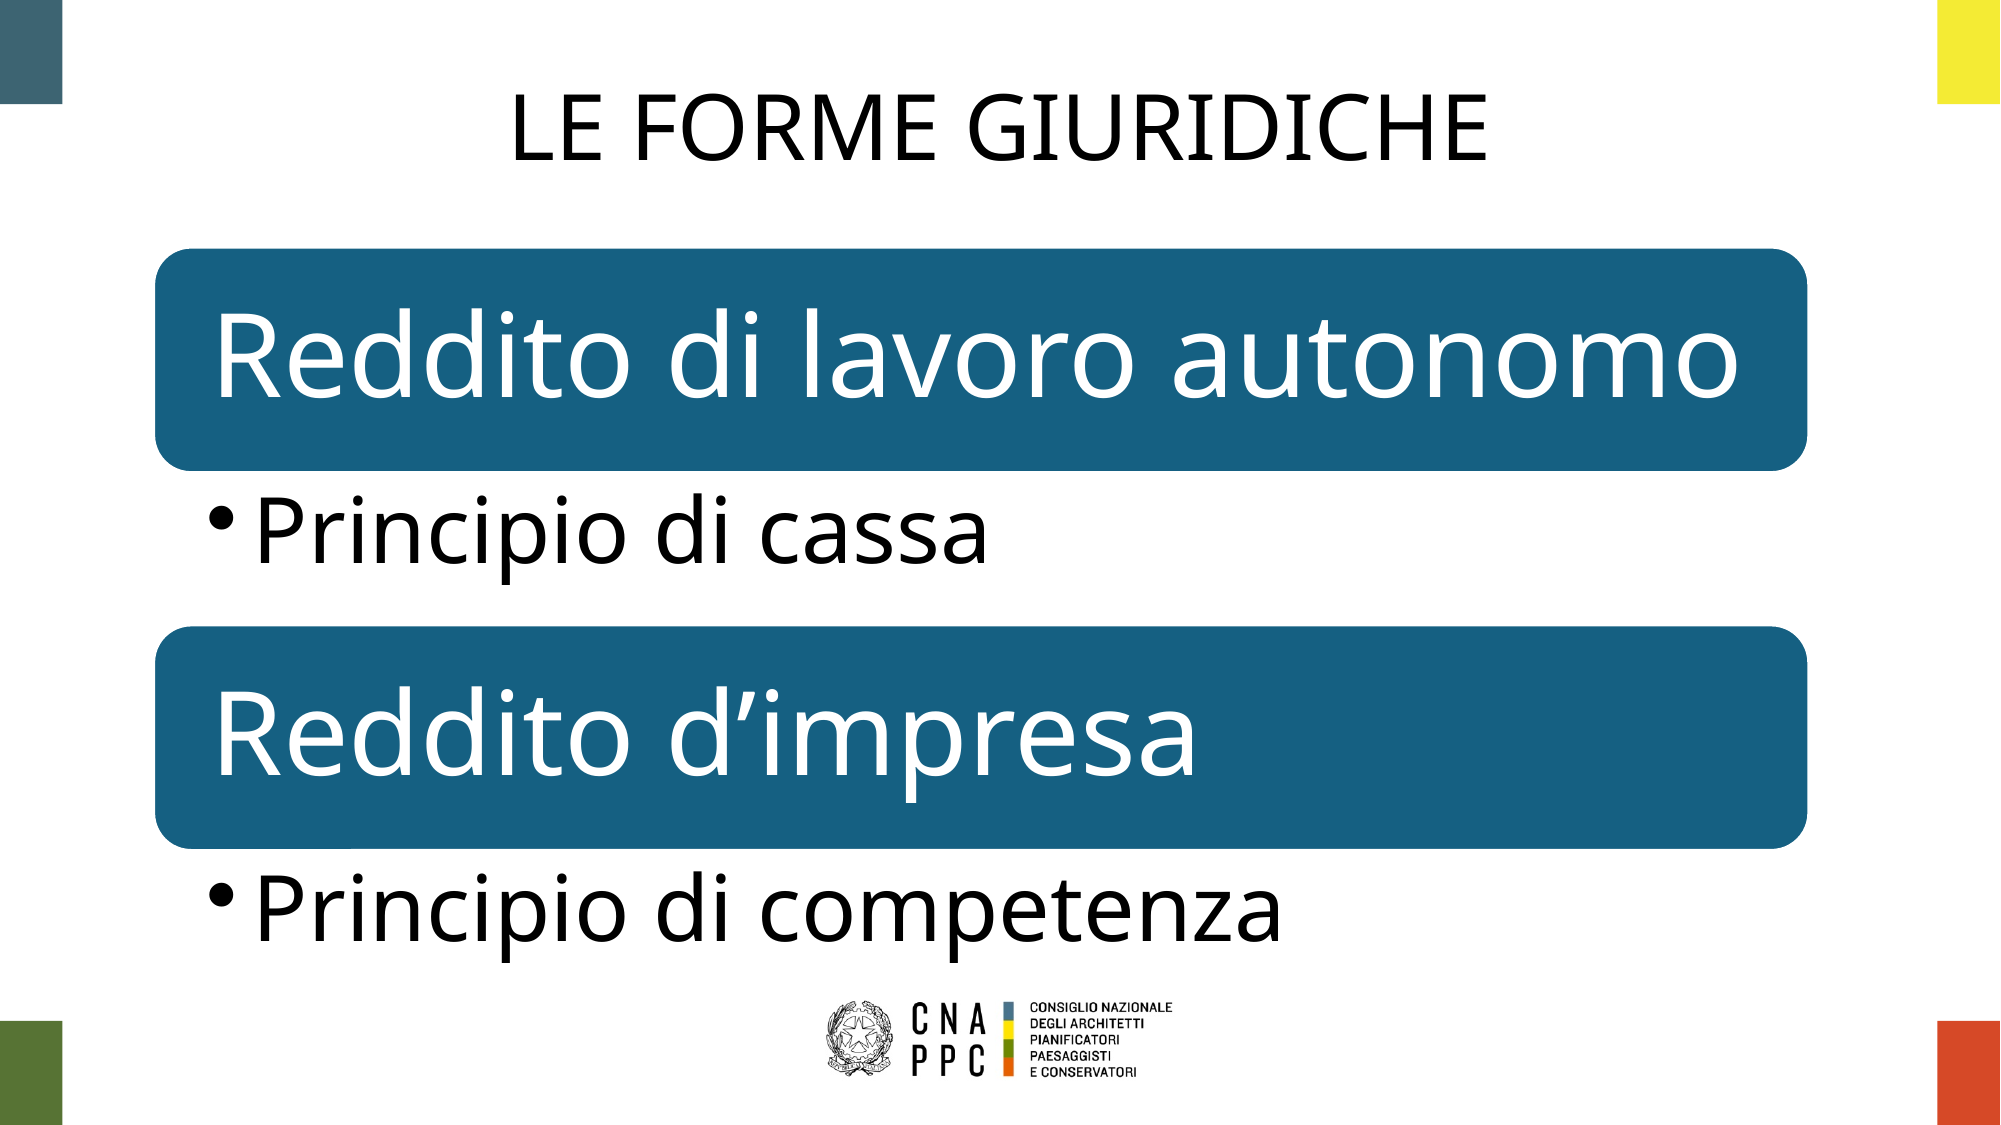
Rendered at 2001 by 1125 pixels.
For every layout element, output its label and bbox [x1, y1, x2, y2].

text_box [0, 0, 2000, 1125]
